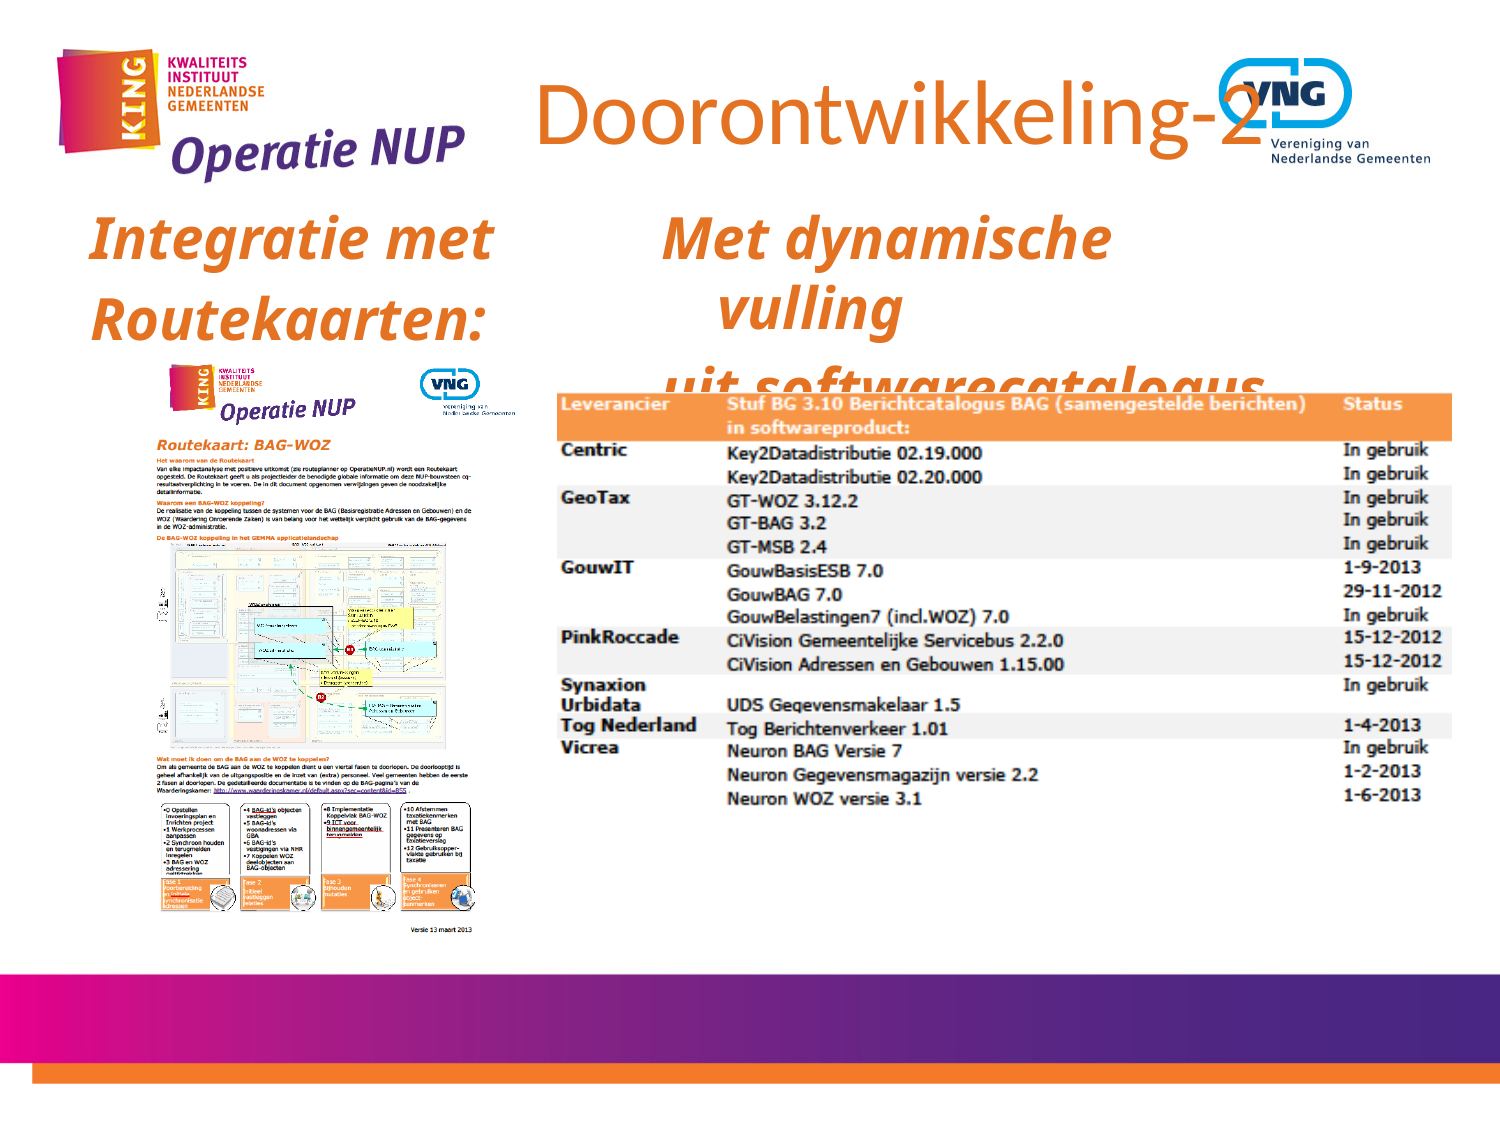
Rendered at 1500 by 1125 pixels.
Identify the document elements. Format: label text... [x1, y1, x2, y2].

title Doorontwikkeling-2 [75, 45, 1425, 233]
list Integratie met Routekaarten: [74, 193, 646, 1006]
list Met dynamische vulling uit softwarecatalogus [646, 193, 1310, 391]
list Met dynamische vulling uit softwarecatalogus [646, 839, 1310, 1006]
picture [0, 0, 1500, 1125]
